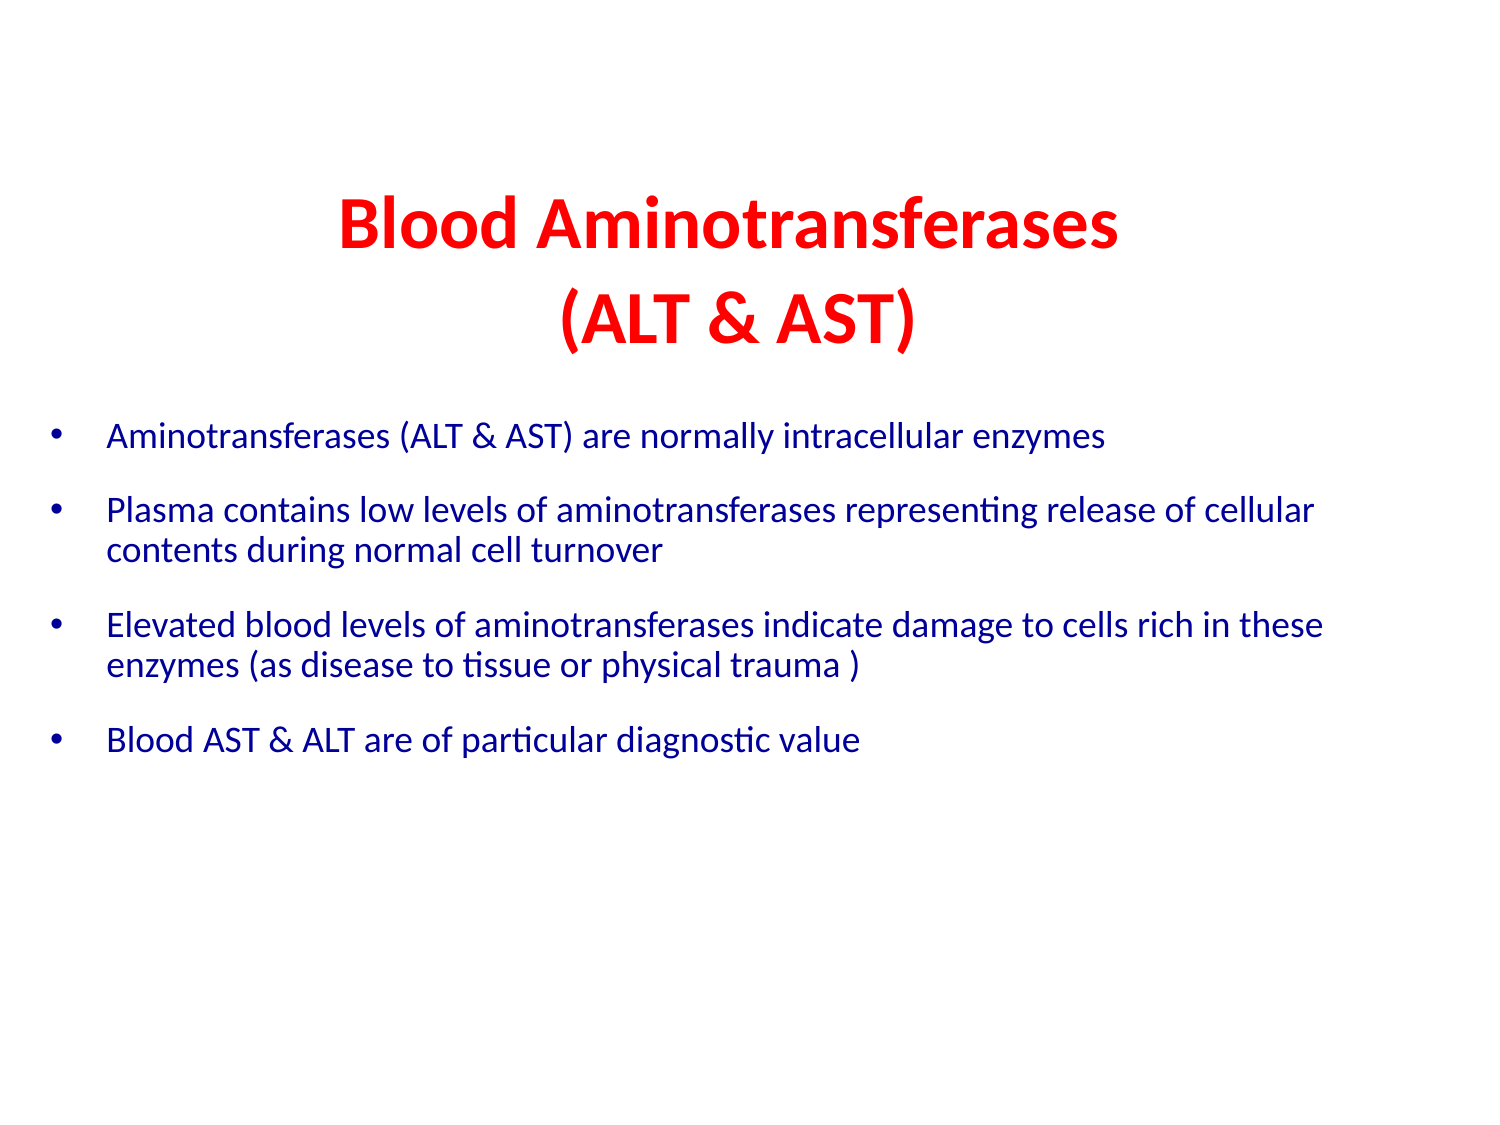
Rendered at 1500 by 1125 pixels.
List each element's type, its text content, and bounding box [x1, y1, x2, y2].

list Blood Aminotransferases (ALT & AST) Aminotransferases (ALT & AST) are normally intracellular enzymes Plasma contains low levels of aminotransferases representing release of cellular contents during normal cell turnover Elevated blood levels of aminotransferases indicate damage to cells rich in these enzymes (as disease to tissue or physical trauma ) Blood AST & ALT are of particular diagnostic value [35, 175, 1441, 919]
